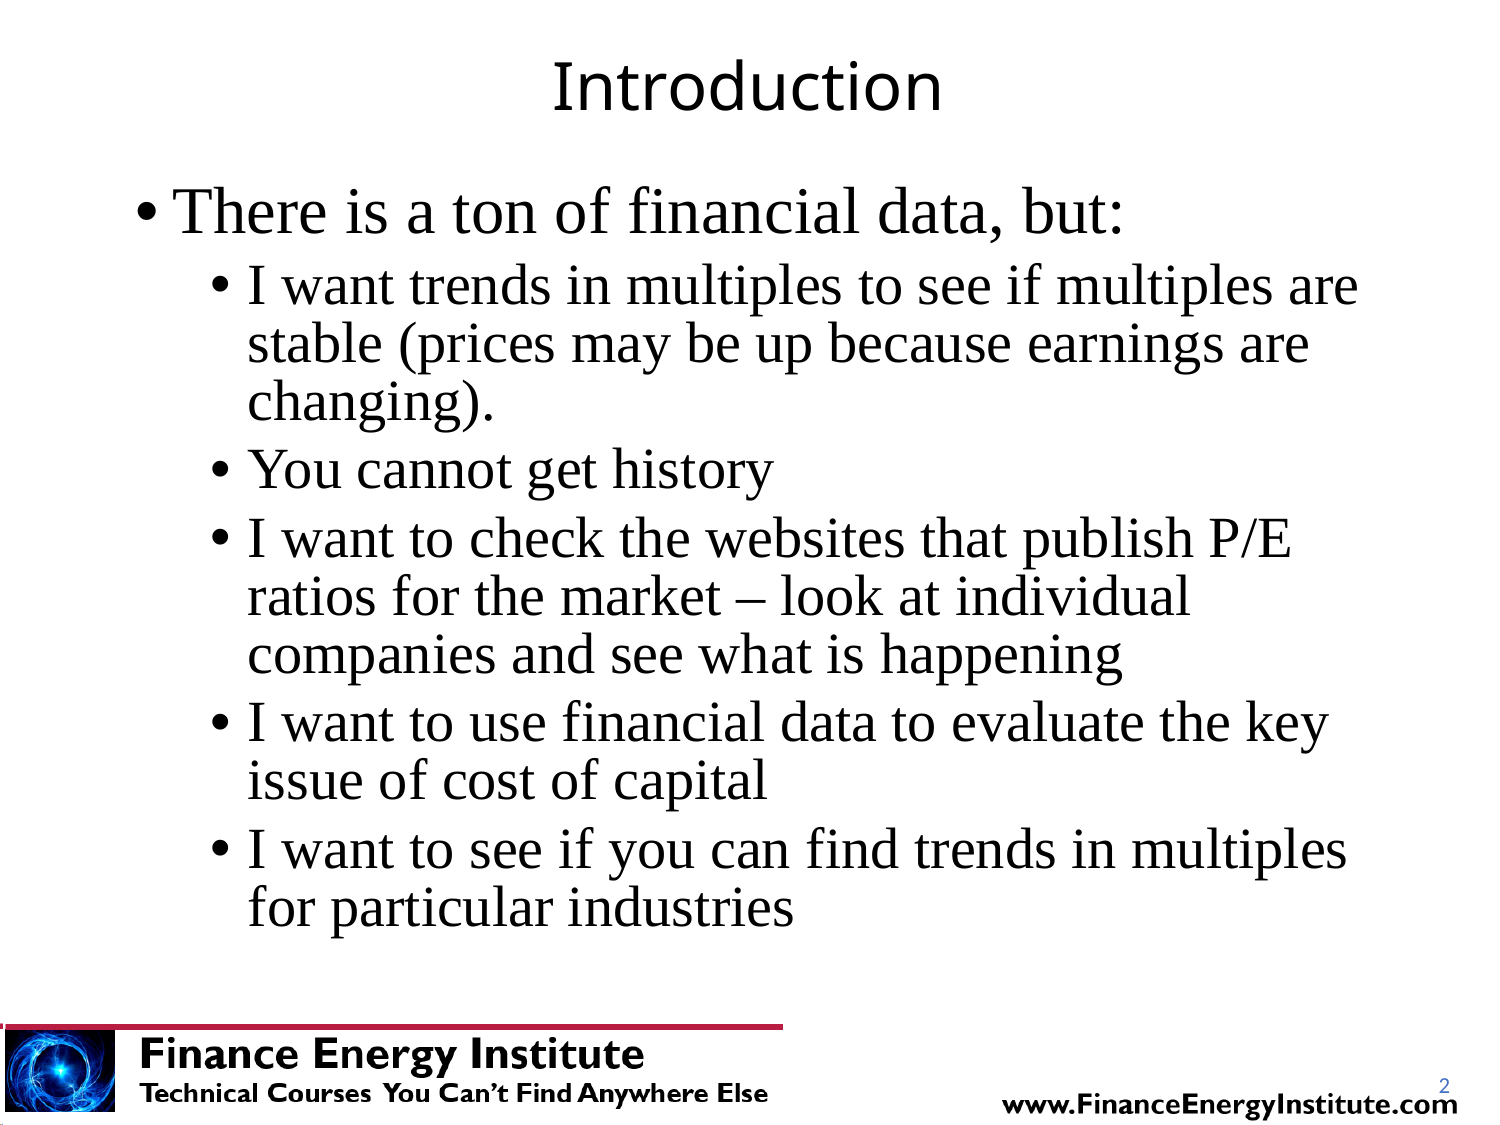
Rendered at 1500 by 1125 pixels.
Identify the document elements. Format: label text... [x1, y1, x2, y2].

slide_number 2 [1399, 1063, 1490, 1108]
picture [997, 1087, 1467, 1125]
picture [0, 1014, 783, 1125]
list There is a ton of financial data, but: I want trends in multiples to see if multiples are stable (prices may be up because earnings are changing). You cannot get history I want to check the websites that publish P/E ratios for the market – look at individual companies and see what is happening I want to use financial data to evaluate the key issue of cost of capital I want to see if you can find trends in multiples for particular industries [120, 173, 1417, 980]
title Introduction [120, 32, 1378, 146]
